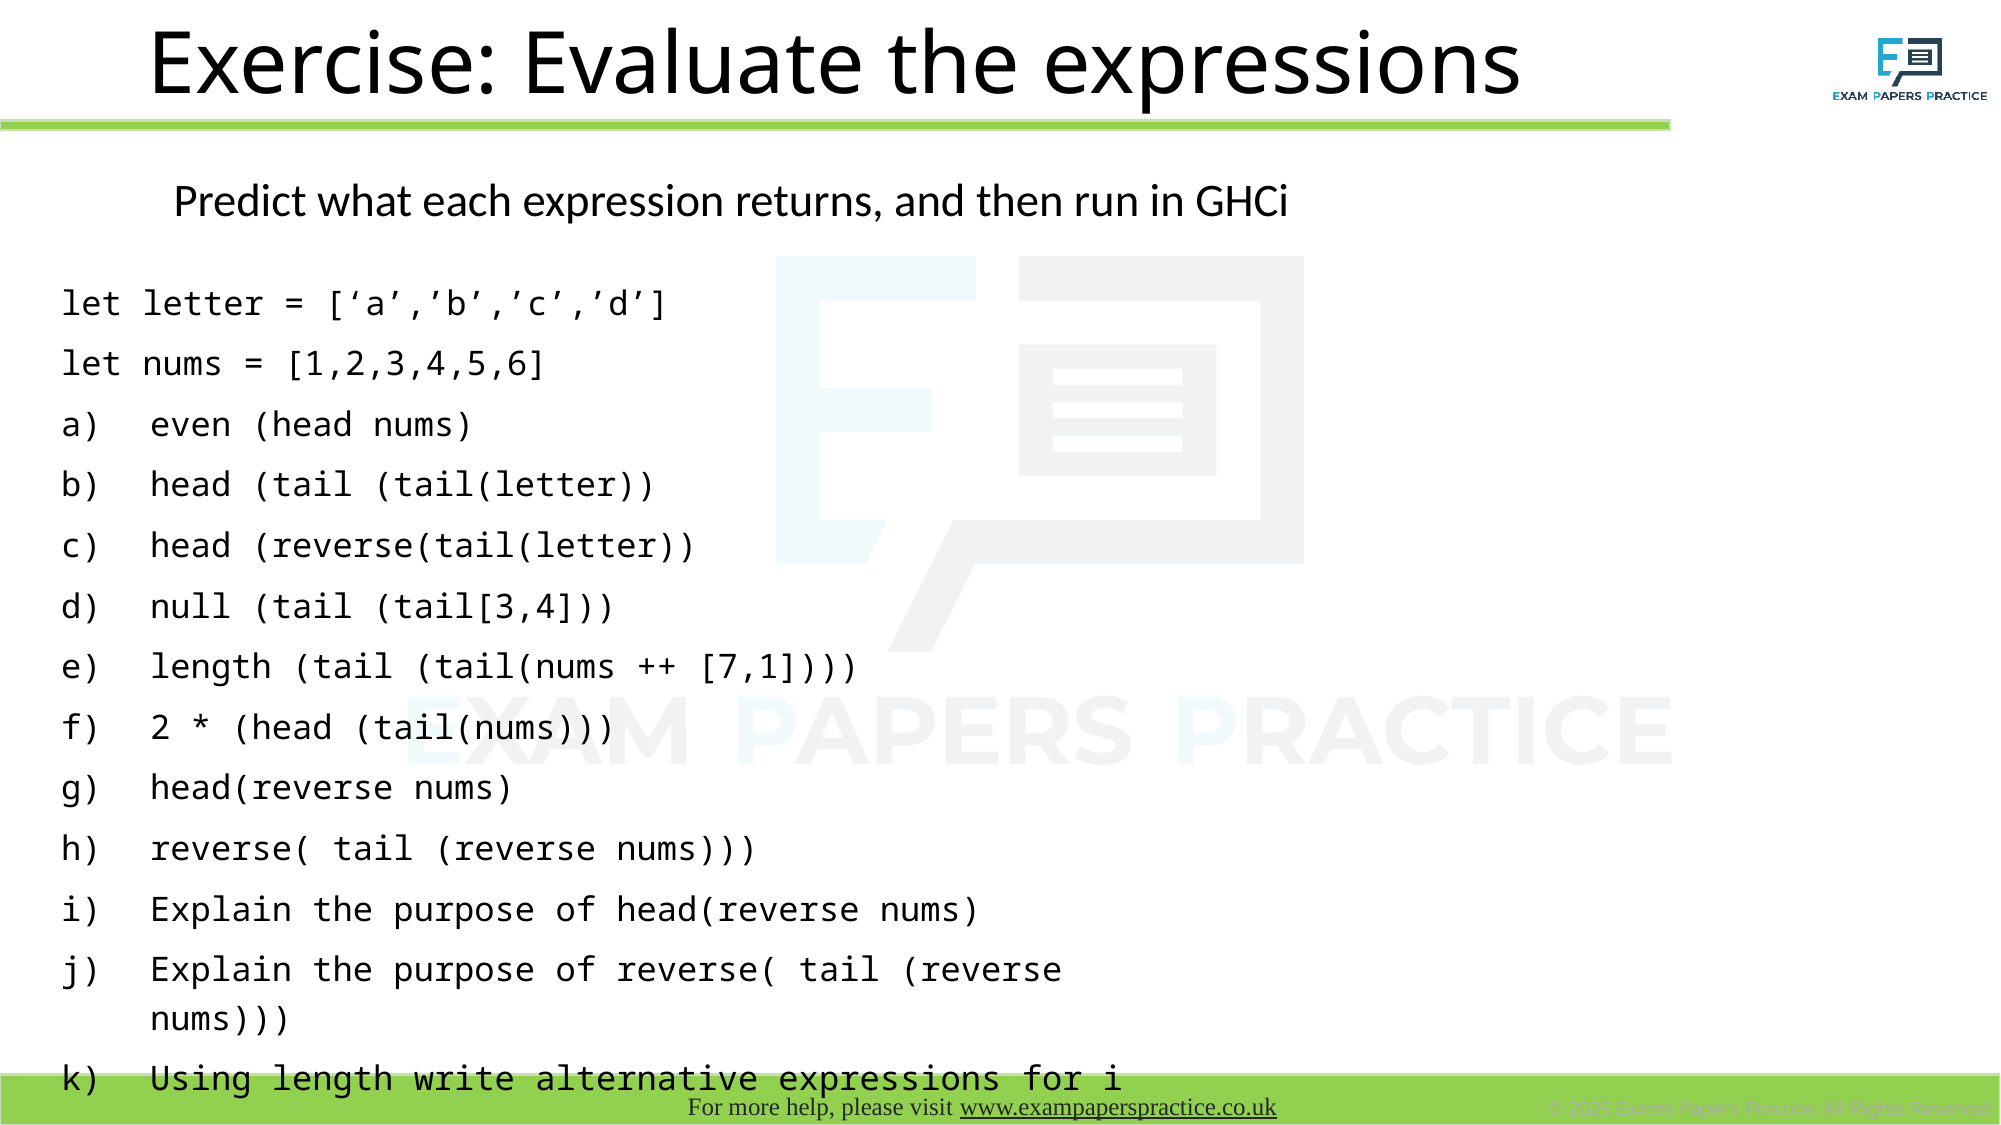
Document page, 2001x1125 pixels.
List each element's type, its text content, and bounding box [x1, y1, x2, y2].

text_box Predict what each expression returns, and then run in GHCi [158, 168, 1442, 266]
list let letter = [‘a’,’b’,’c’,’d’] let nums = [1,2,3,4,5,6] even (head nums) head (tail (tail(letter)) head (reverse(tail(letter)) null (tail (tail[3,4])) length (tail (tail(nums ++ [7,1]))) 2 * (head (tail(nums))) head(reverse nums) reverse( tail (reverse nums))) Explain the purpose of head(reverse nums) Explain the purpose of reverse( tail (reverse nums))) Using length write alternative expressions for i Using length write alternative expressions j [46, 265, 1227, 1125]
title Exercise: Evaluate the expressions [132, 11, 1858, 121]
